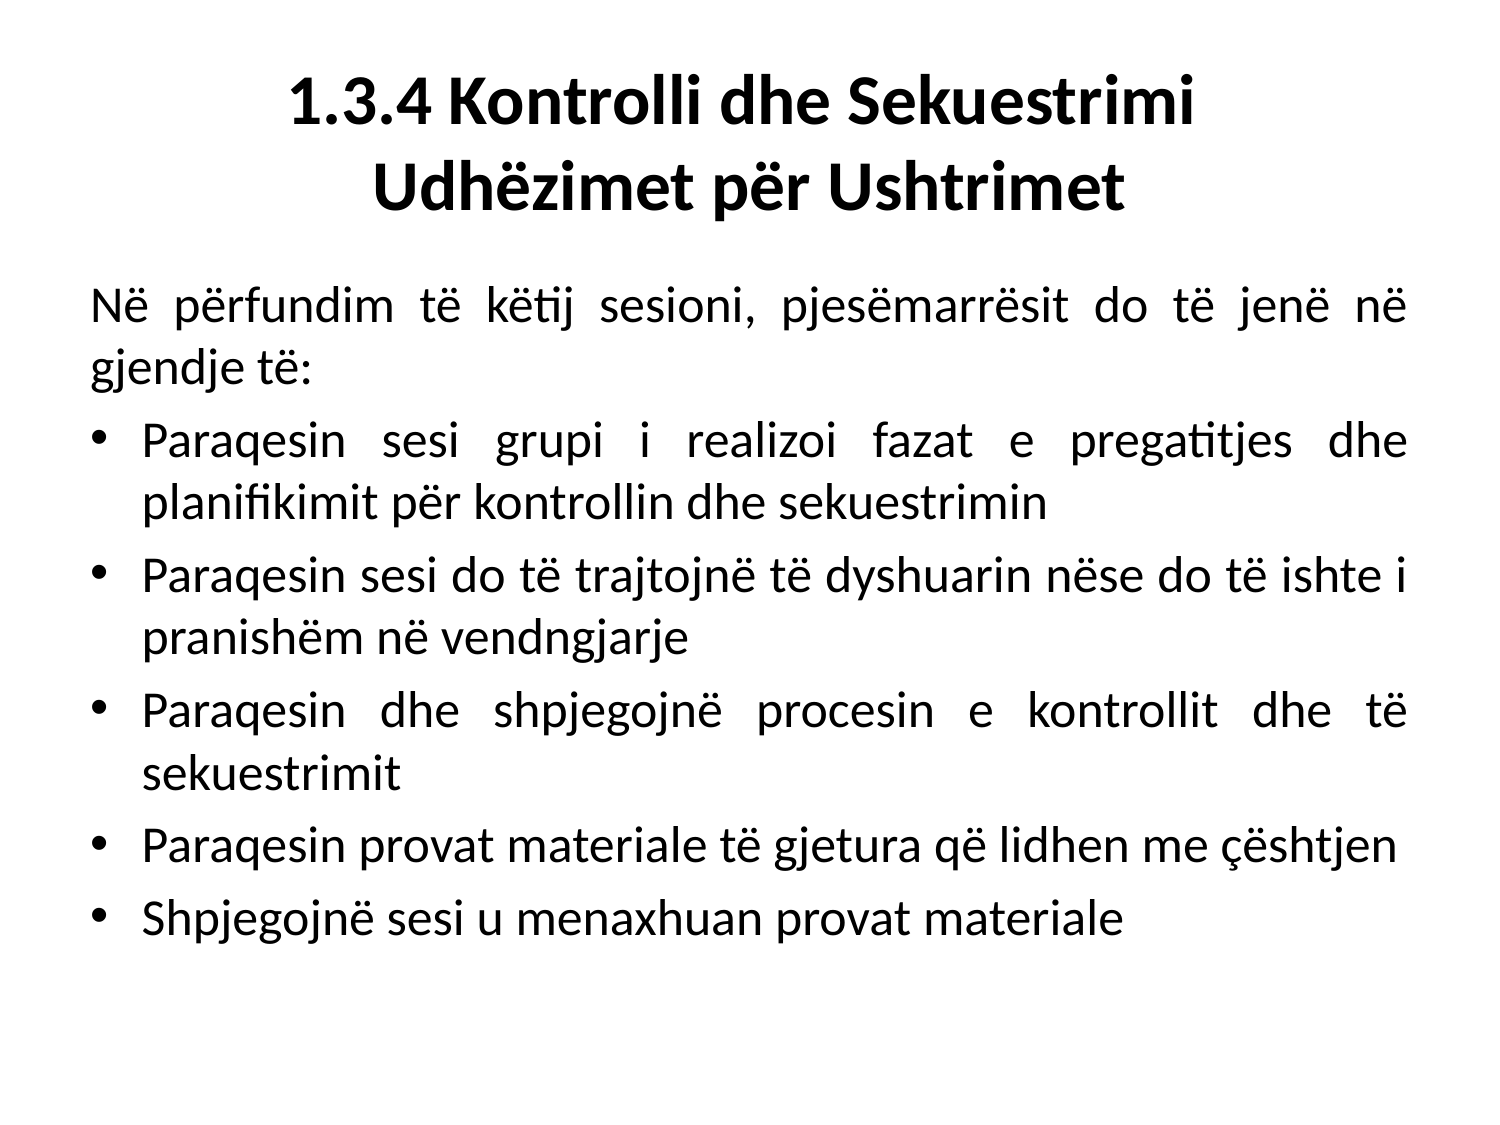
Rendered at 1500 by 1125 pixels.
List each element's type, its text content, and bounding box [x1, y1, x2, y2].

title 1.3.4 Kontrolli dhe Sekuestrimi Udhëzimet për Ushtrimet [75, 45, 1425, 233]
list Në përfundim të këtij sesioni, pjesëmarrësit do të jenë në gjendje të: Paraqesin sesi grupi i realizoi fazat e pregatitjes dhe planifikimit për kontrollin dhe sekuestrimin Paraqesin sesi do të trajtojnë të dyshuarin nëse do të ishte i pranishëm në vendngjarje Paraqesin dhe shpjegojnë procesin e kontrollit dhe të sekuestrimit Paraqesin provat materiale të gjetura që lidhen me çështjen Shpjegojnë sesi u menaxhuan provat materiale [75, 262, 1425, 1005]
